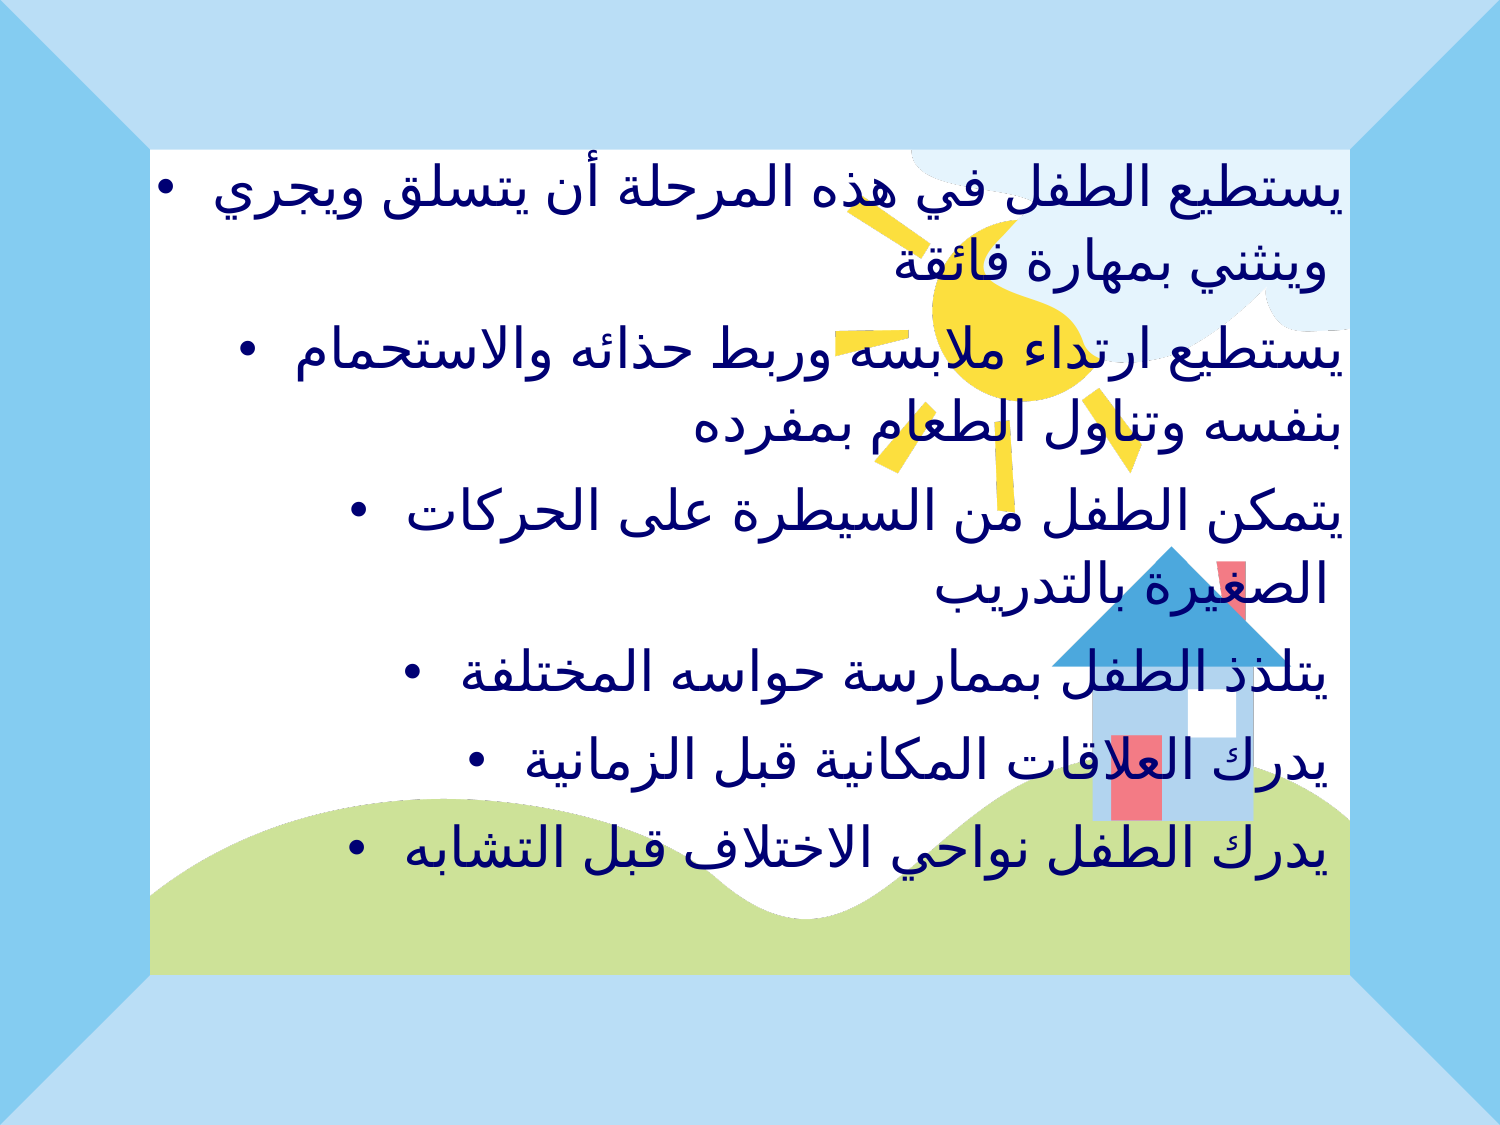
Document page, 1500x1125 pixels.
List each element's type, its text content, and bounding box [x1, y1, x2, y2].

picture [0, 0, 1500, 1125]
list يستطيع الطفل في هذه المرحلة أن يتسلق ويجري وينثني بمهارة فائقة يستطيع ارتداء ملابسه وربط حذائه والاستحمام بنفسه وتناول الطعام بمفرده يتمكن الطفل من السيطرة على الحركات الصغيرة بالتدريب يتلذذ الطفل بممارسة حواسه المختلفة يدرك العلاقات المكانية قبل الزمانية يدرك الطفل نواحي الاختلاف قبل التشابه [147, 148, 1353, 925]
